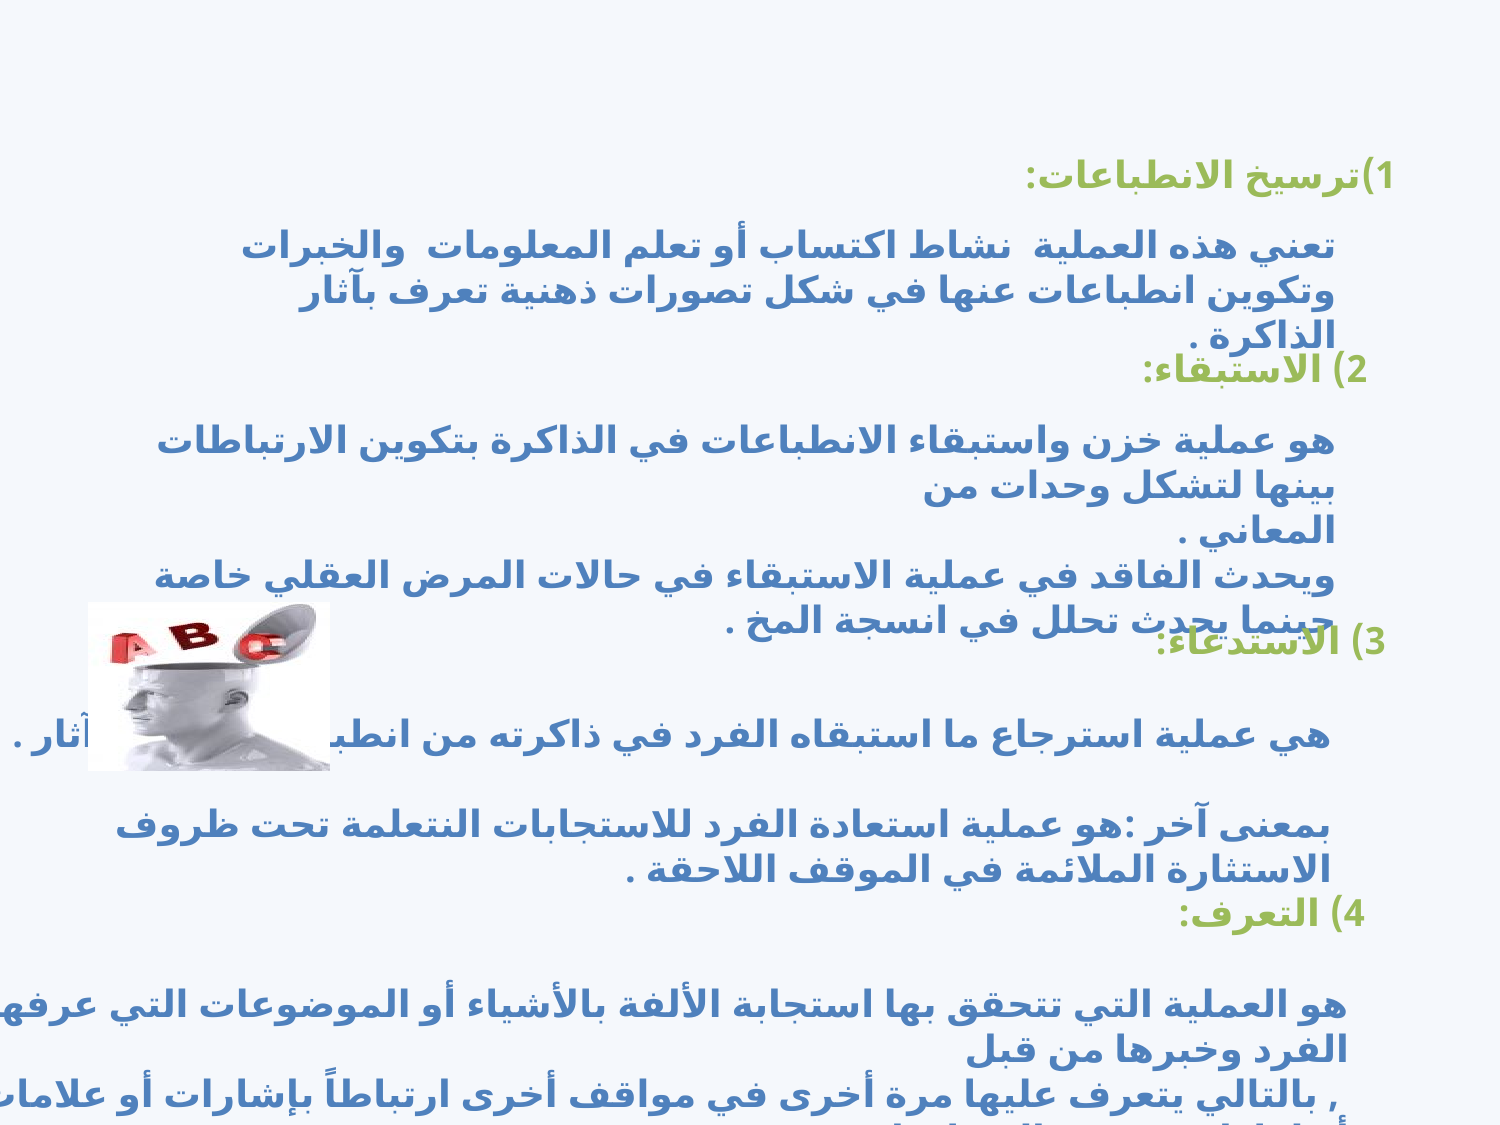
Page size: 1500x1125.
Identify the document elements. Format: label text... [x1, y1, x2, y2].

text_box ترسيخ الانطباعات: [1000, 143, 1412, 204]
text_box 4) التعرف: [1153, 881, 1380, 942]
text_box هو العملية التي تتحقق بها استجابة الألفة بالأشياء أو الموضوعات التي عرفها الفرد وخبرها من قبل , بالتالي يتعرف عليها مرة أخرى في مواقف أخرى ارتباطاً بإشارات أو علامات أو إمارات معينة دالة عليها . [0, 972, 1364, 1125]
text_box 2) الاستبقاء: [1126, 337, 1383, 398]
picture [88, 602, 331, 771]
text_box تعني هذه العملية نشاط اكتساب أو تعلم المعلومات والخبرات وتكوين انطباعات عنها في شكل تصورات ذهنية تعرف بآثار الذاكرة . [165, 213, 1352, 364]
text_box هي عملية استرجاع ما استبقاه الفرد في ذاكرته من انطباعات وصور وآثار . بمعنى آخر :هو عملية استعادة الفرد للاستجابات النتعلمة تحت ظروف الاستثارة الملائمة في الموقف اللاحقة . [0, 702, 1348, 897]
text_box 3) الاستدعاء: [1140, 609, 1401, 670]
text_box هو عملية خزن واستبقاء الانطباعات في الذاكرة بتكوين الارتباطات بينها لتشكل وحدات من المعاني . ويحدث الفاقد في عملية الاستبقاء في حالات المرض العقلي خاصة حينما يحدث تحلل في انسجة المخ . [88, 408, 1352, 649]
